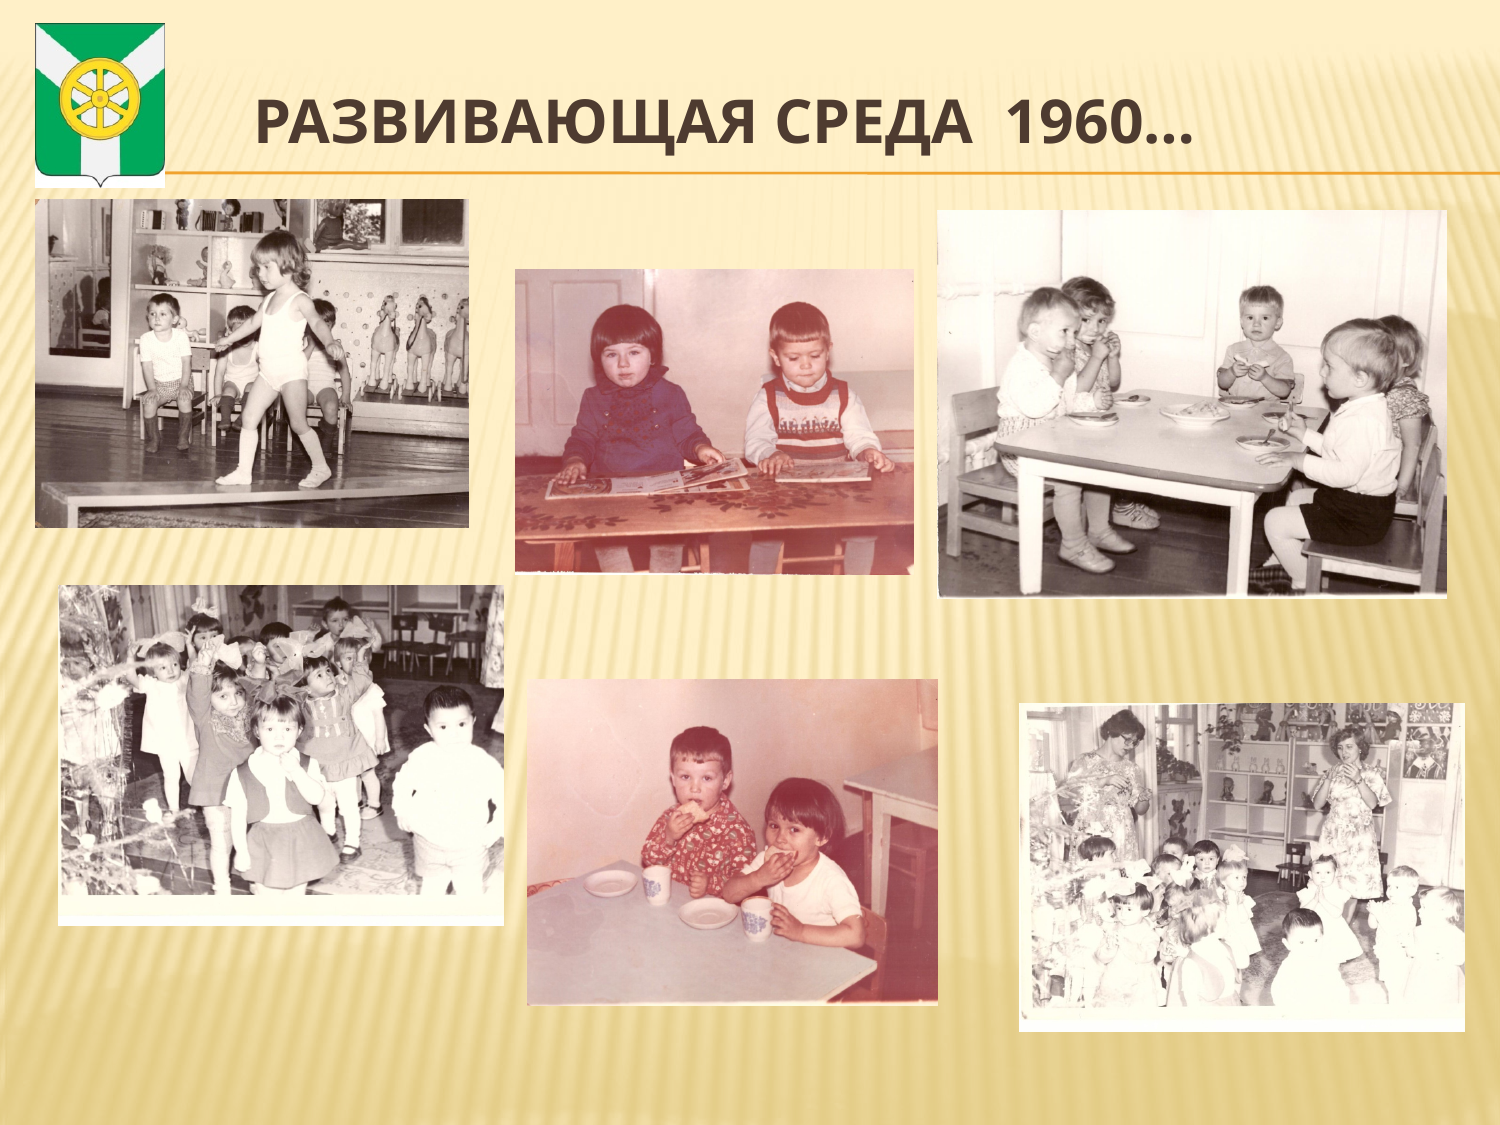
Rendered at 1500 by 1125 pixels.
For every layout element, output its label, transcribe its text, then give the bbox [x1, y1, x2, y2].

picture [937, 210, 1447, 599]
title Развивающая среда 1960… [173, 75, 1475, 164]
picture [34, 23, 165, 188]
picture [58, 585, 505, 927]
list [34, 198, 469, 528]
picture [1019, 702, 1466, 1032]
picture [527, 679, 938, 1006]
picture [515, 269, 915, 575]
